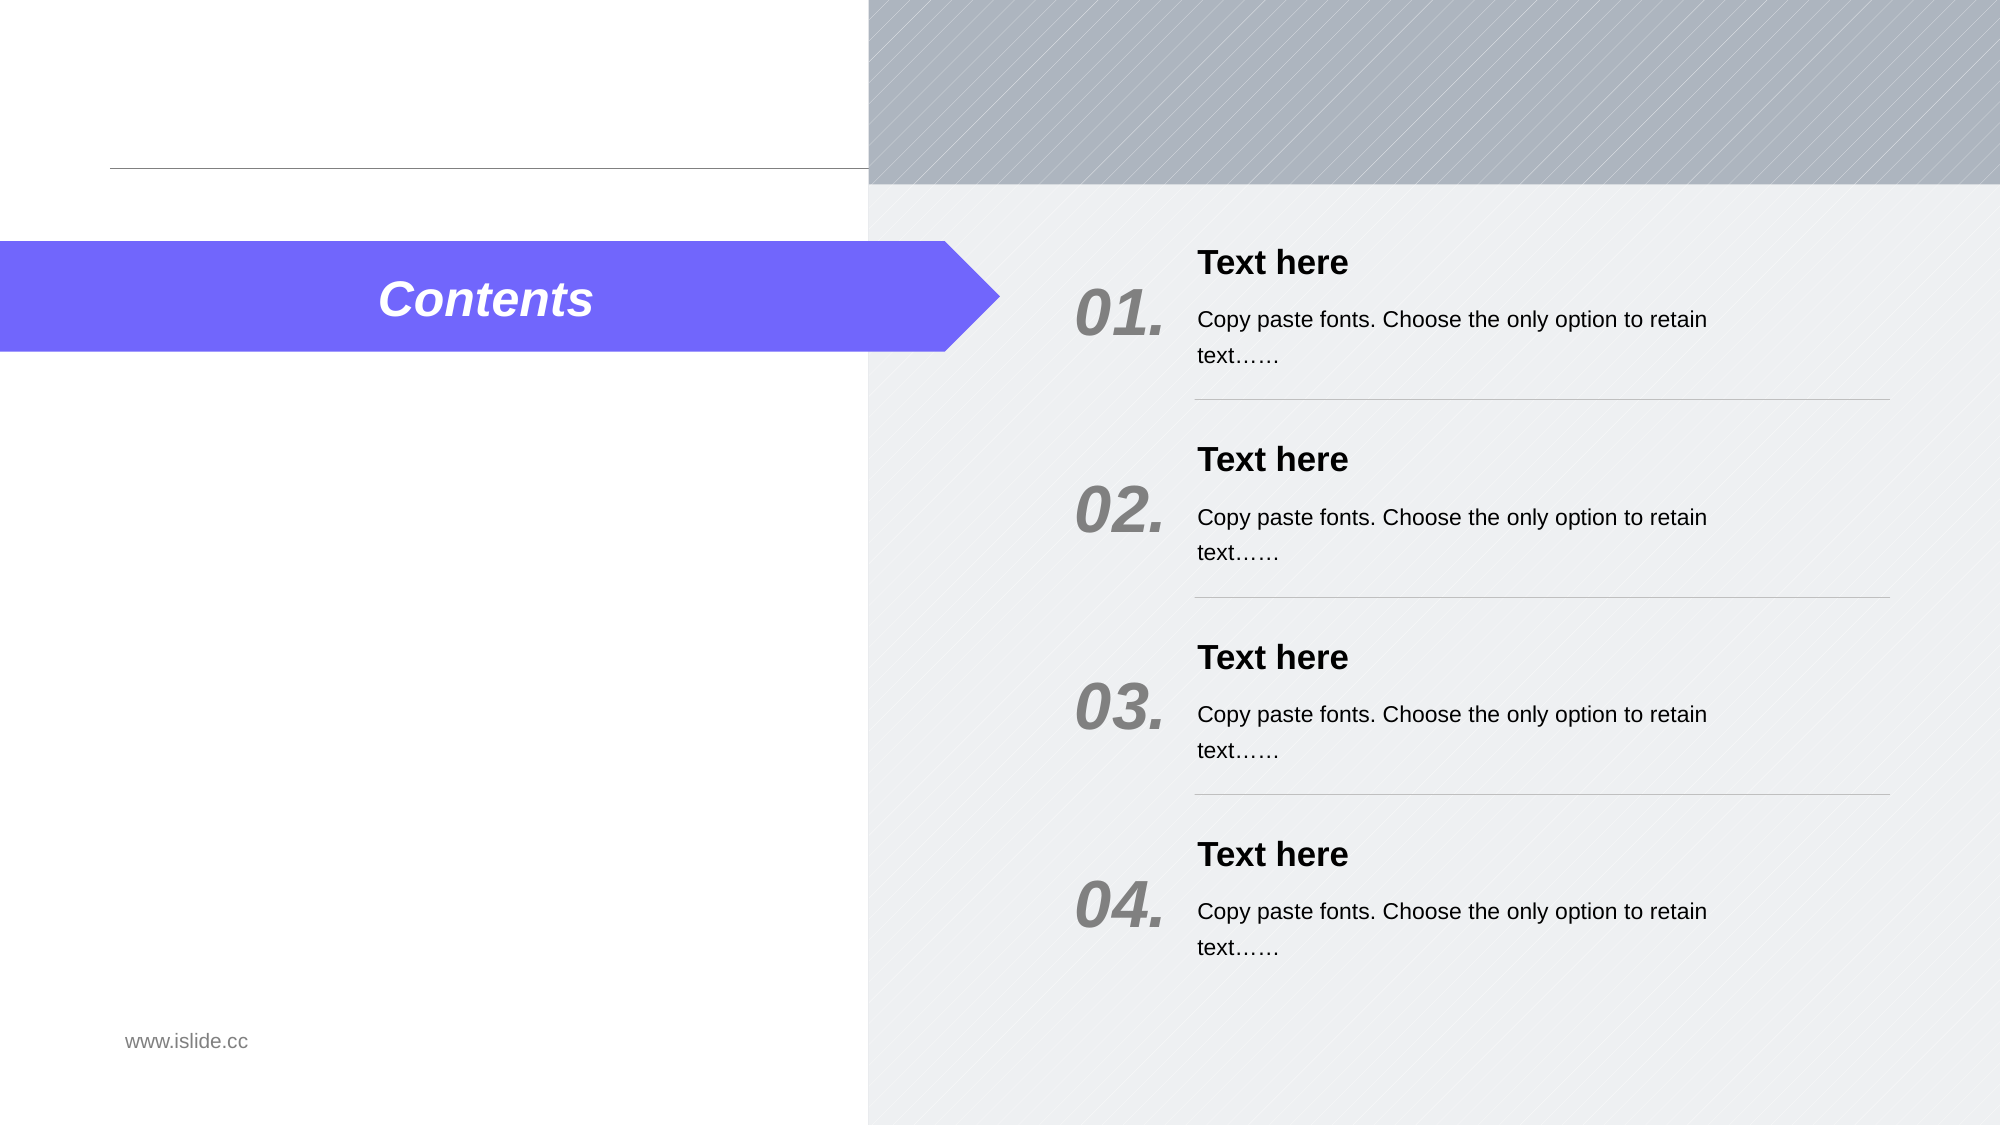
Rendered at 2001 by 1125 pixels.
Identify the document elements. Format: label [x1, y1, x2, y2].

text_box [0, 0, 2000, 1125]
